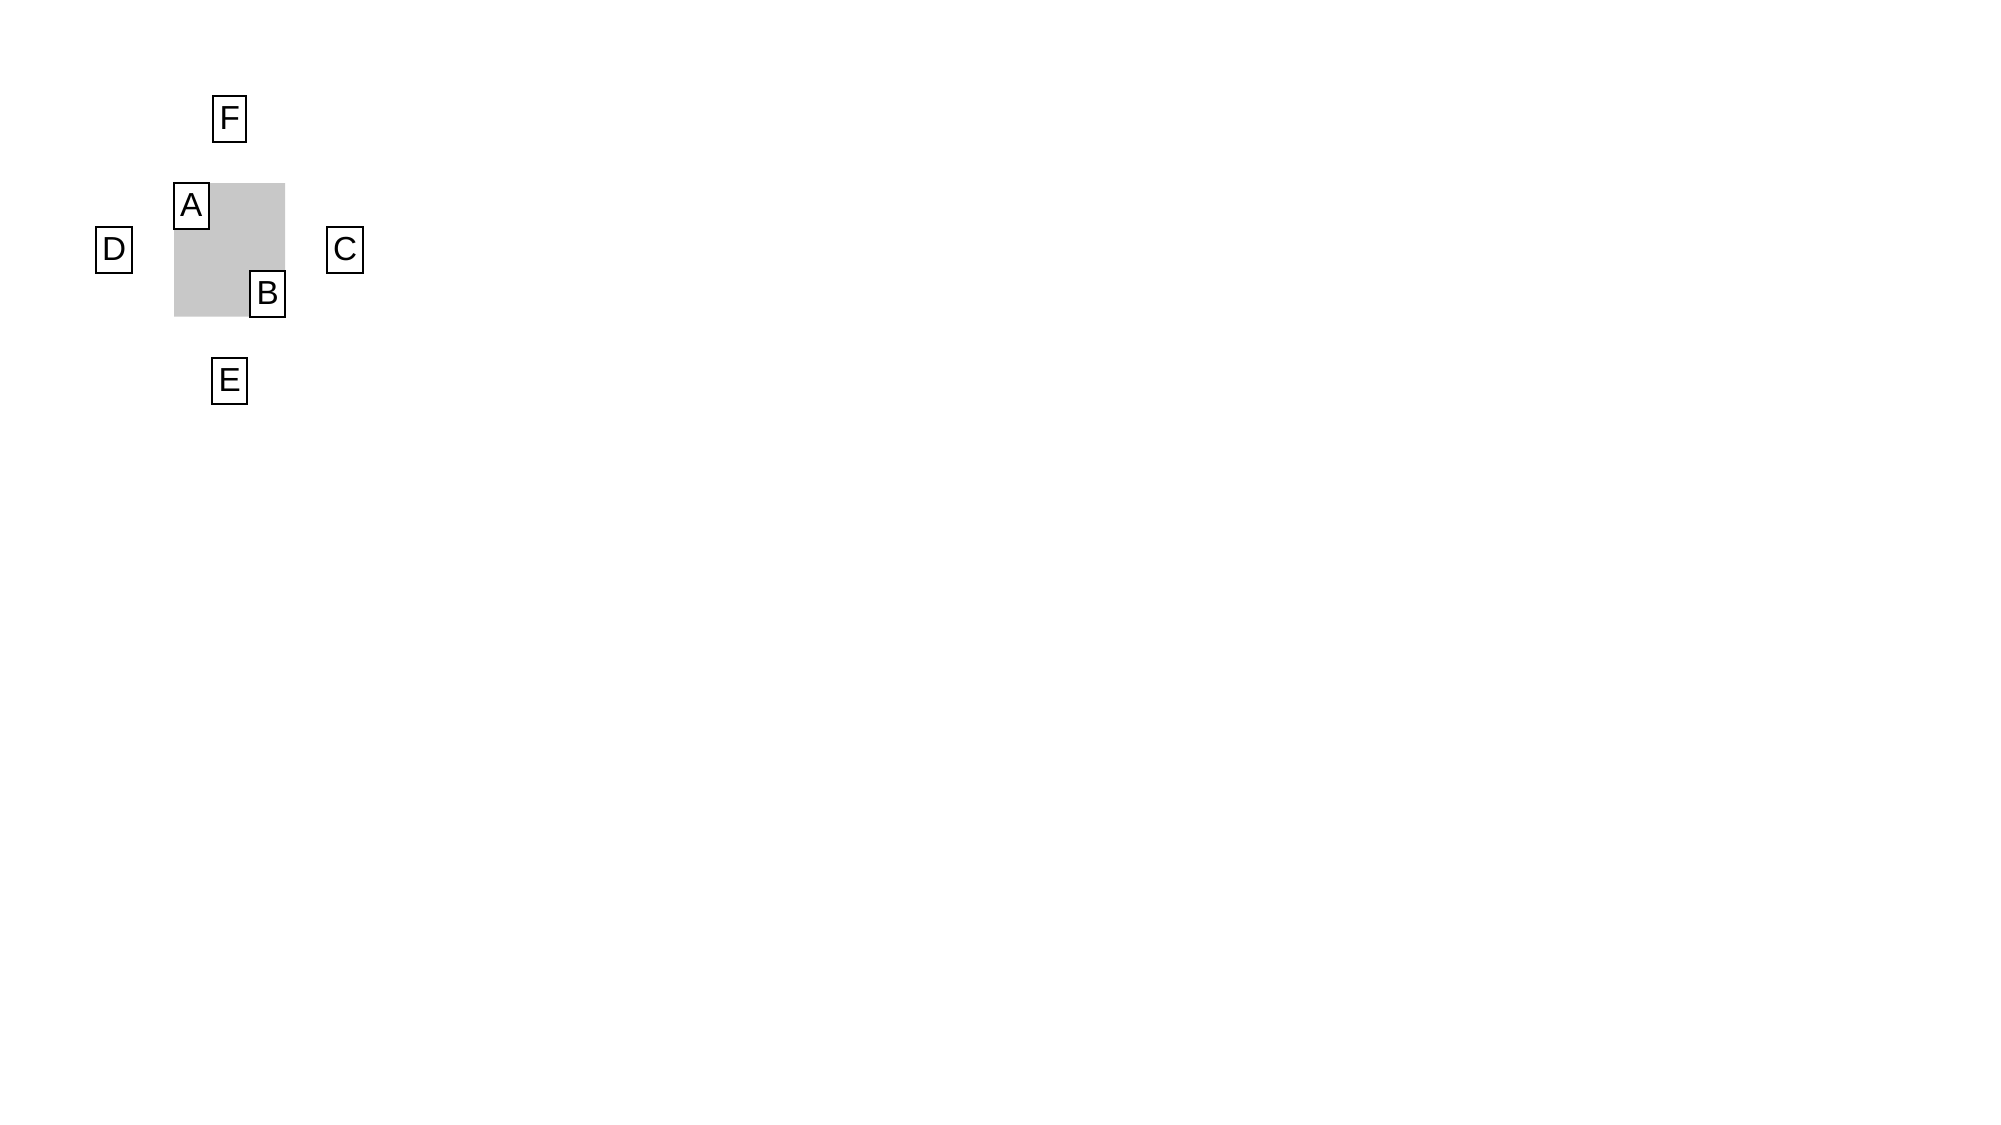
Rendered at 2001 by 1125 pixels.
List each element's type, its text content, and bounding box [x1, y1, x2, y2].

text_box D [95, 226, 133, 273]
text_box E [212, 358, 247, 405]
text_box [74, 74, 386, 425]
text_box [174, 183, 286, 317]
text_box B [250, 270, 286, 317]
text_box A [174, 183, 209, 230]
text_box C [326, 226, 364, 273]
text_box F [213, 95, 247, 142]
